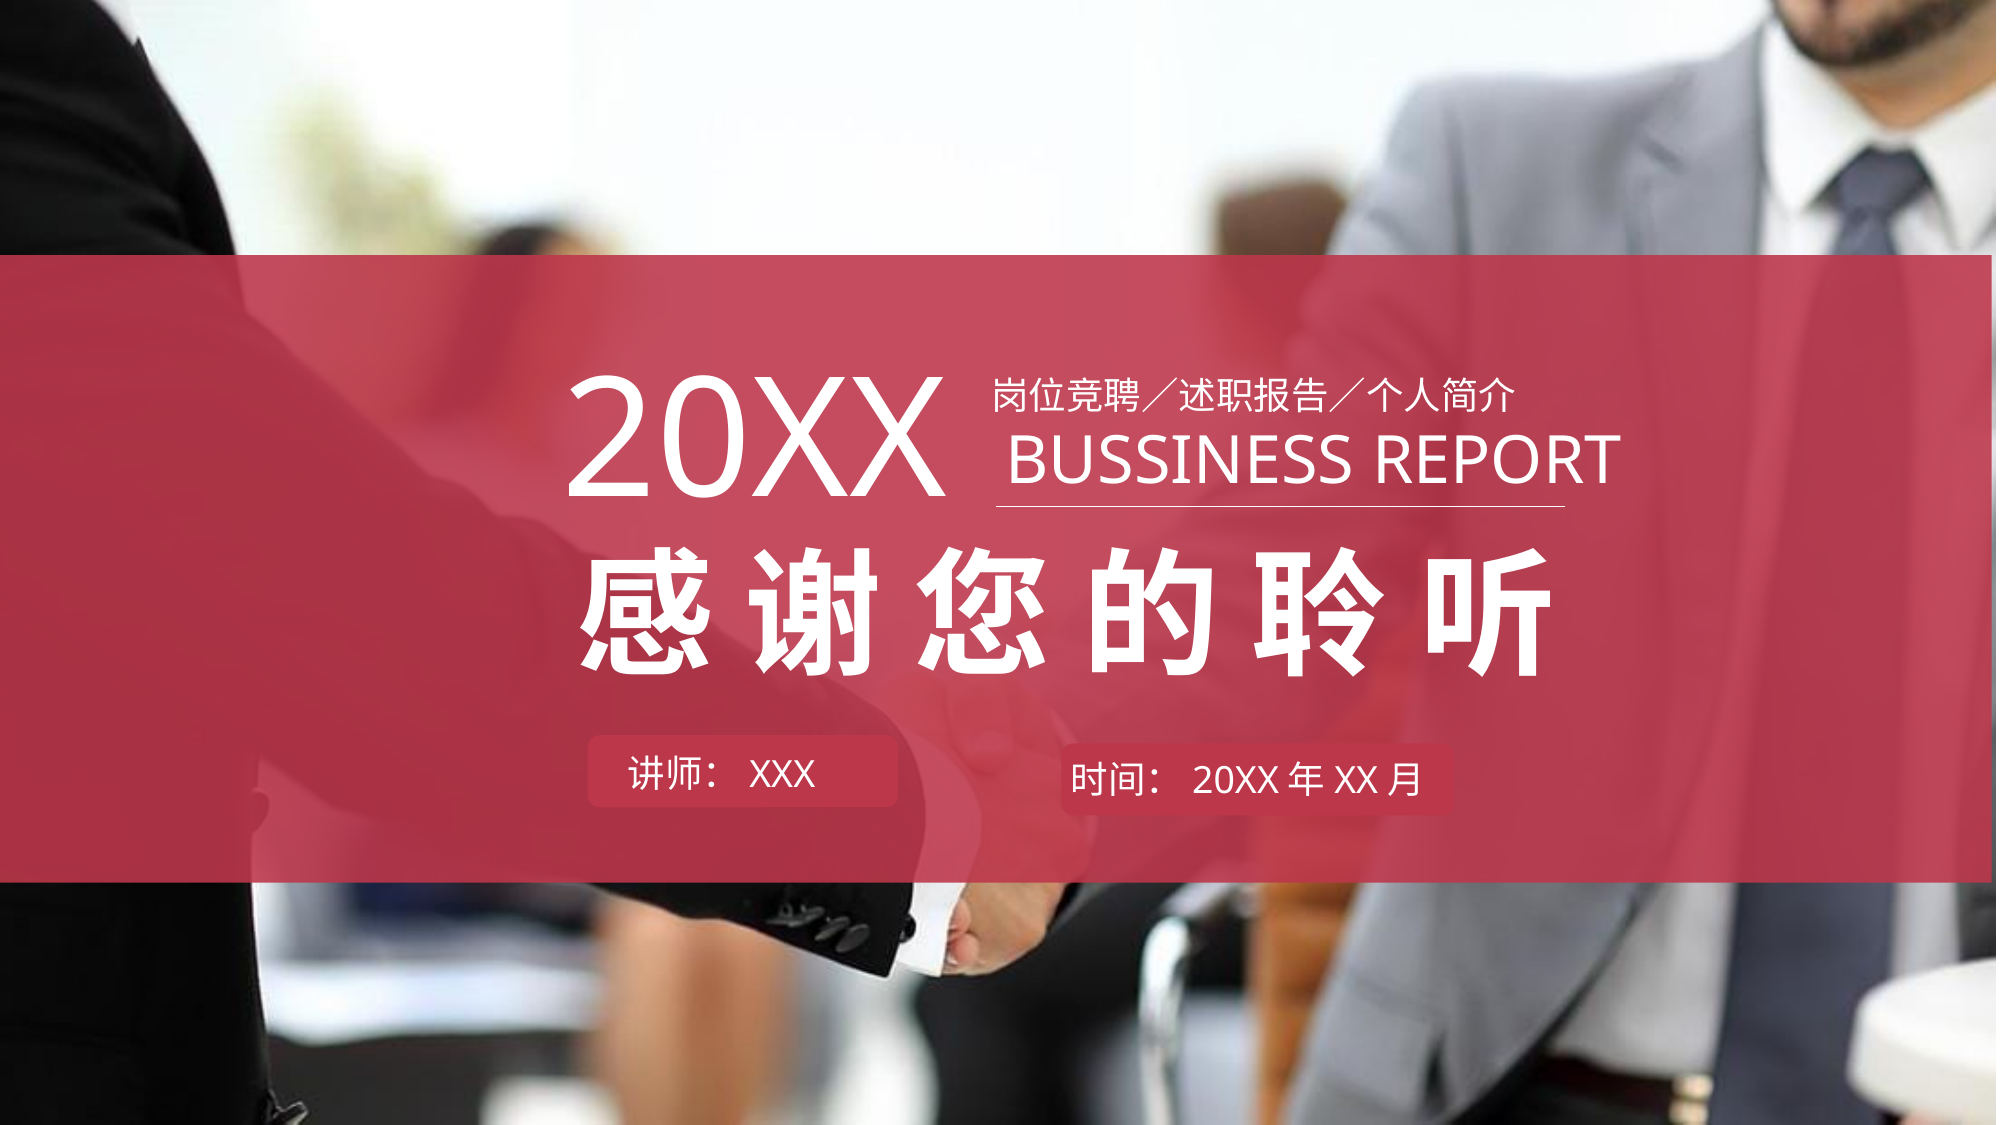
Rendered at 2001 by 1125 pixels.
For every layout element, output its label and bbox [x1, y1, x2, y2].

text_box [587, 735, 898, 808]
text_box [1061, 743, 1455, 816]
picture [0, 0, 1996, 1125]
